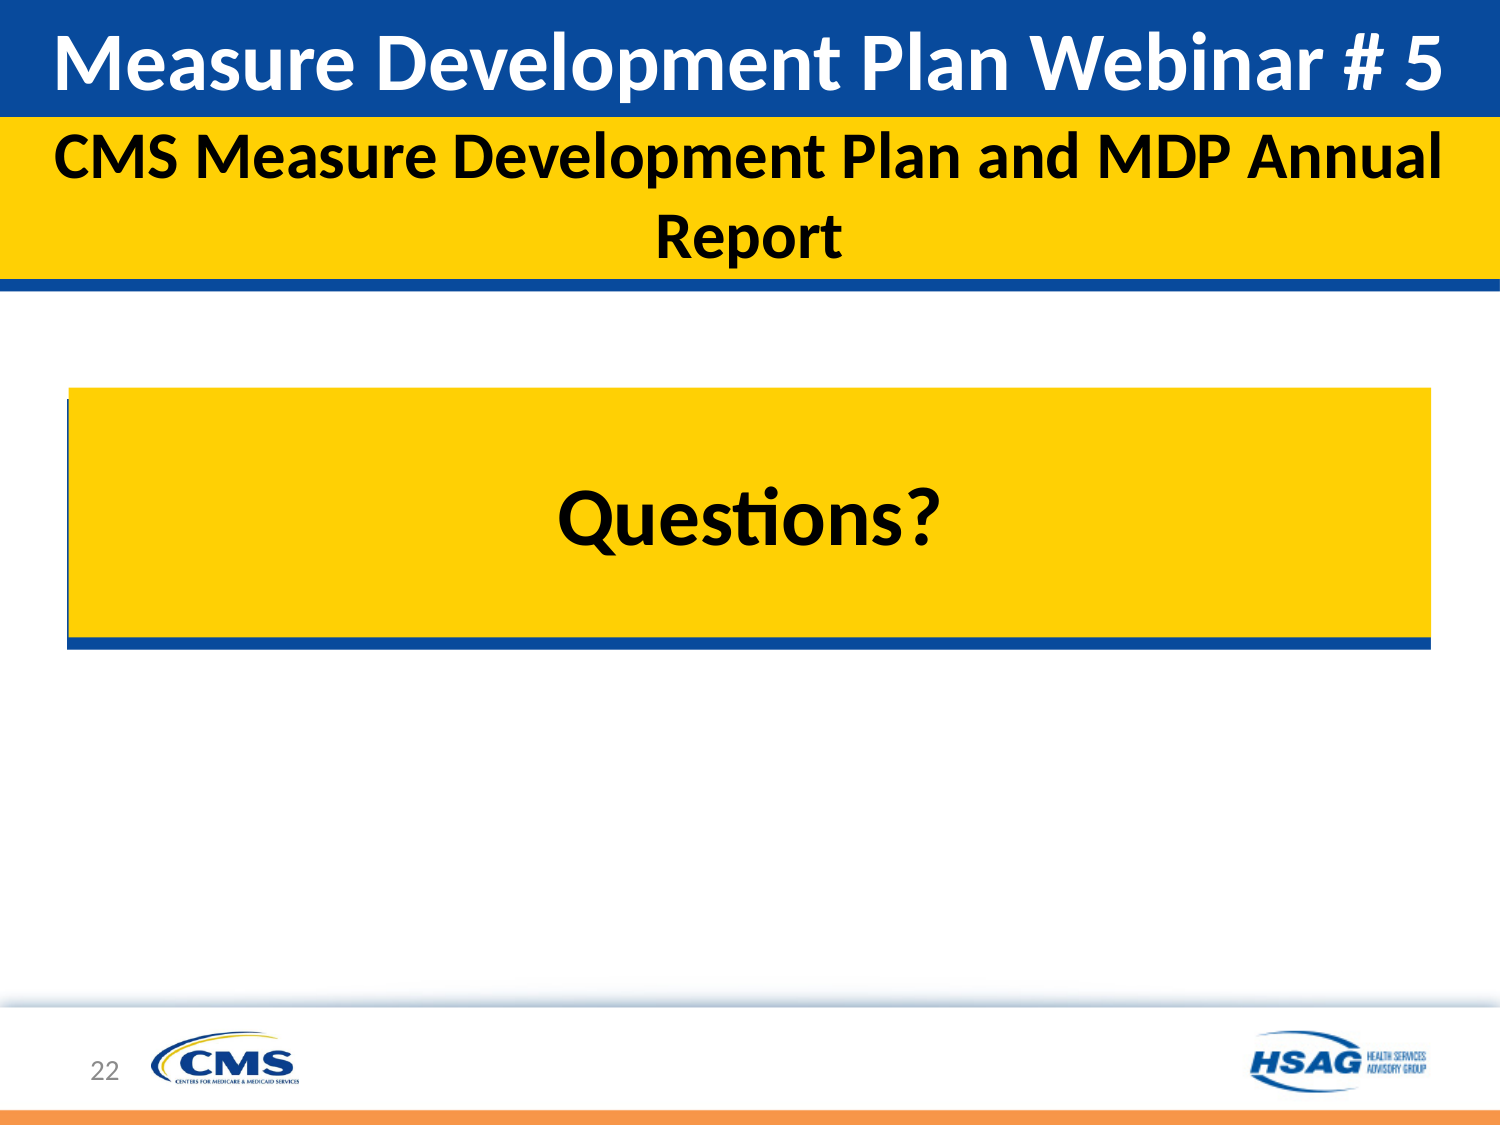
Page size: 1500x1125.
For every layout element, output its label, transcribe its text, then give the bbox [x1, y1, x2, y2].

title Questions? [68, 387, 1432, 638]
picture [0, 292, 1500, 1125]
text_box Measure Development Plan Webinar # 5 [0, 0, 1500, 104]
slide_number 21 [75, 1025, 200, 1113]
text_box CMS Measure Development Plan and MDP Annual Report [0, 117, 1500, 279]
